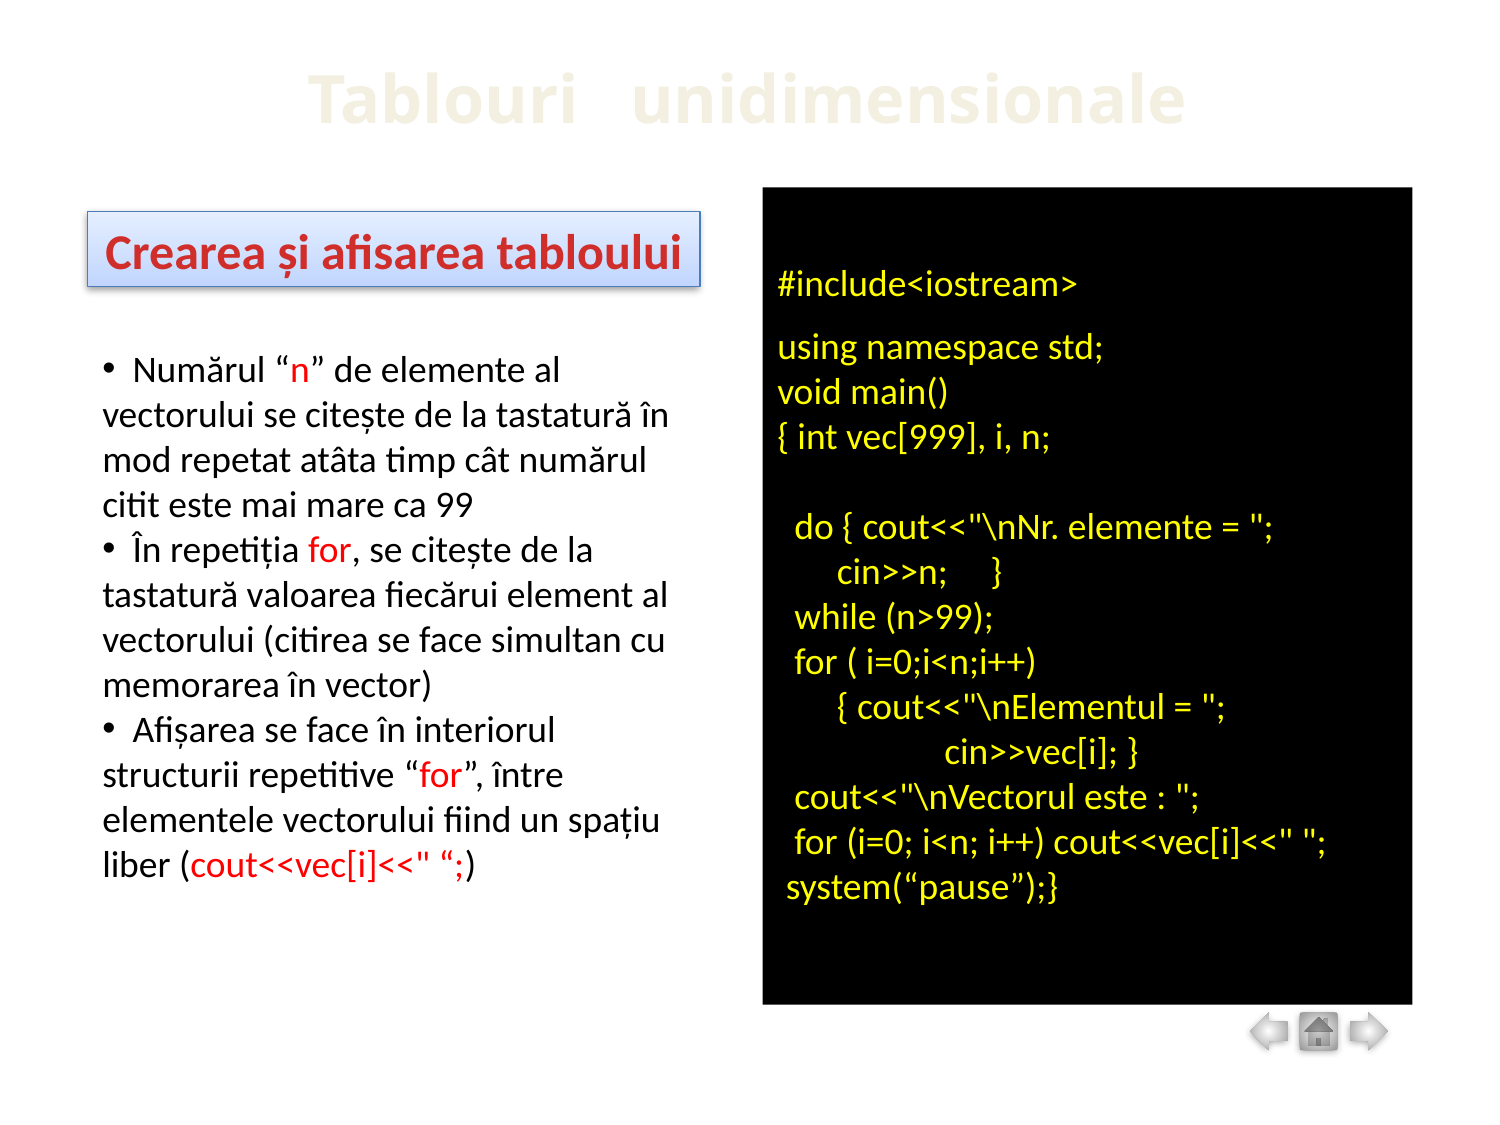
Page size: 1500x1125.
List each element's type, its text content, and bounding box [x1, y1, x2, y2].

text_box Tablouri unidimensionale [62, 49, 1450, 145]
text_box #include<iostream> using namespace std; void main() { int vec[999], i, n; do { cout<<"\nNr. elemente = "; cin>>n; } while (n>99); for ( i=0;i<n;i++) { cout<<"\nElementul = "; cin>>vec[i]; } cout<<"\nVectorul este : "; for (i=0; i<n; i++) cout<<vec[i]<<" "; system(“pause”);} [762, 187, 1413, 1005]
text_box [1350, 1012, 1388, 1051]
text_box Crearea și afisarea tabloului [87, 211, 701, 287]
text_box Numărul “n” de elemente al vectorului se citește de la tastatură în mod repetat atâta timp cât numărul citit este mai mare ca 99 În repetiția for, se citește de la tastatură valoarea fiecărui element al vectorului (citirea se face simultan cu memorarea în vector) Afișarea se face în interiorul structurii repetitive “for”, între elementele vectorului fiind un spațiu liber (cout<<vec[i]<<" “;) [87, 337, 713, 893]
text_box [1250, 1012, 1288, 1051]
text_box [1299, 1012, 1338, 1051]
